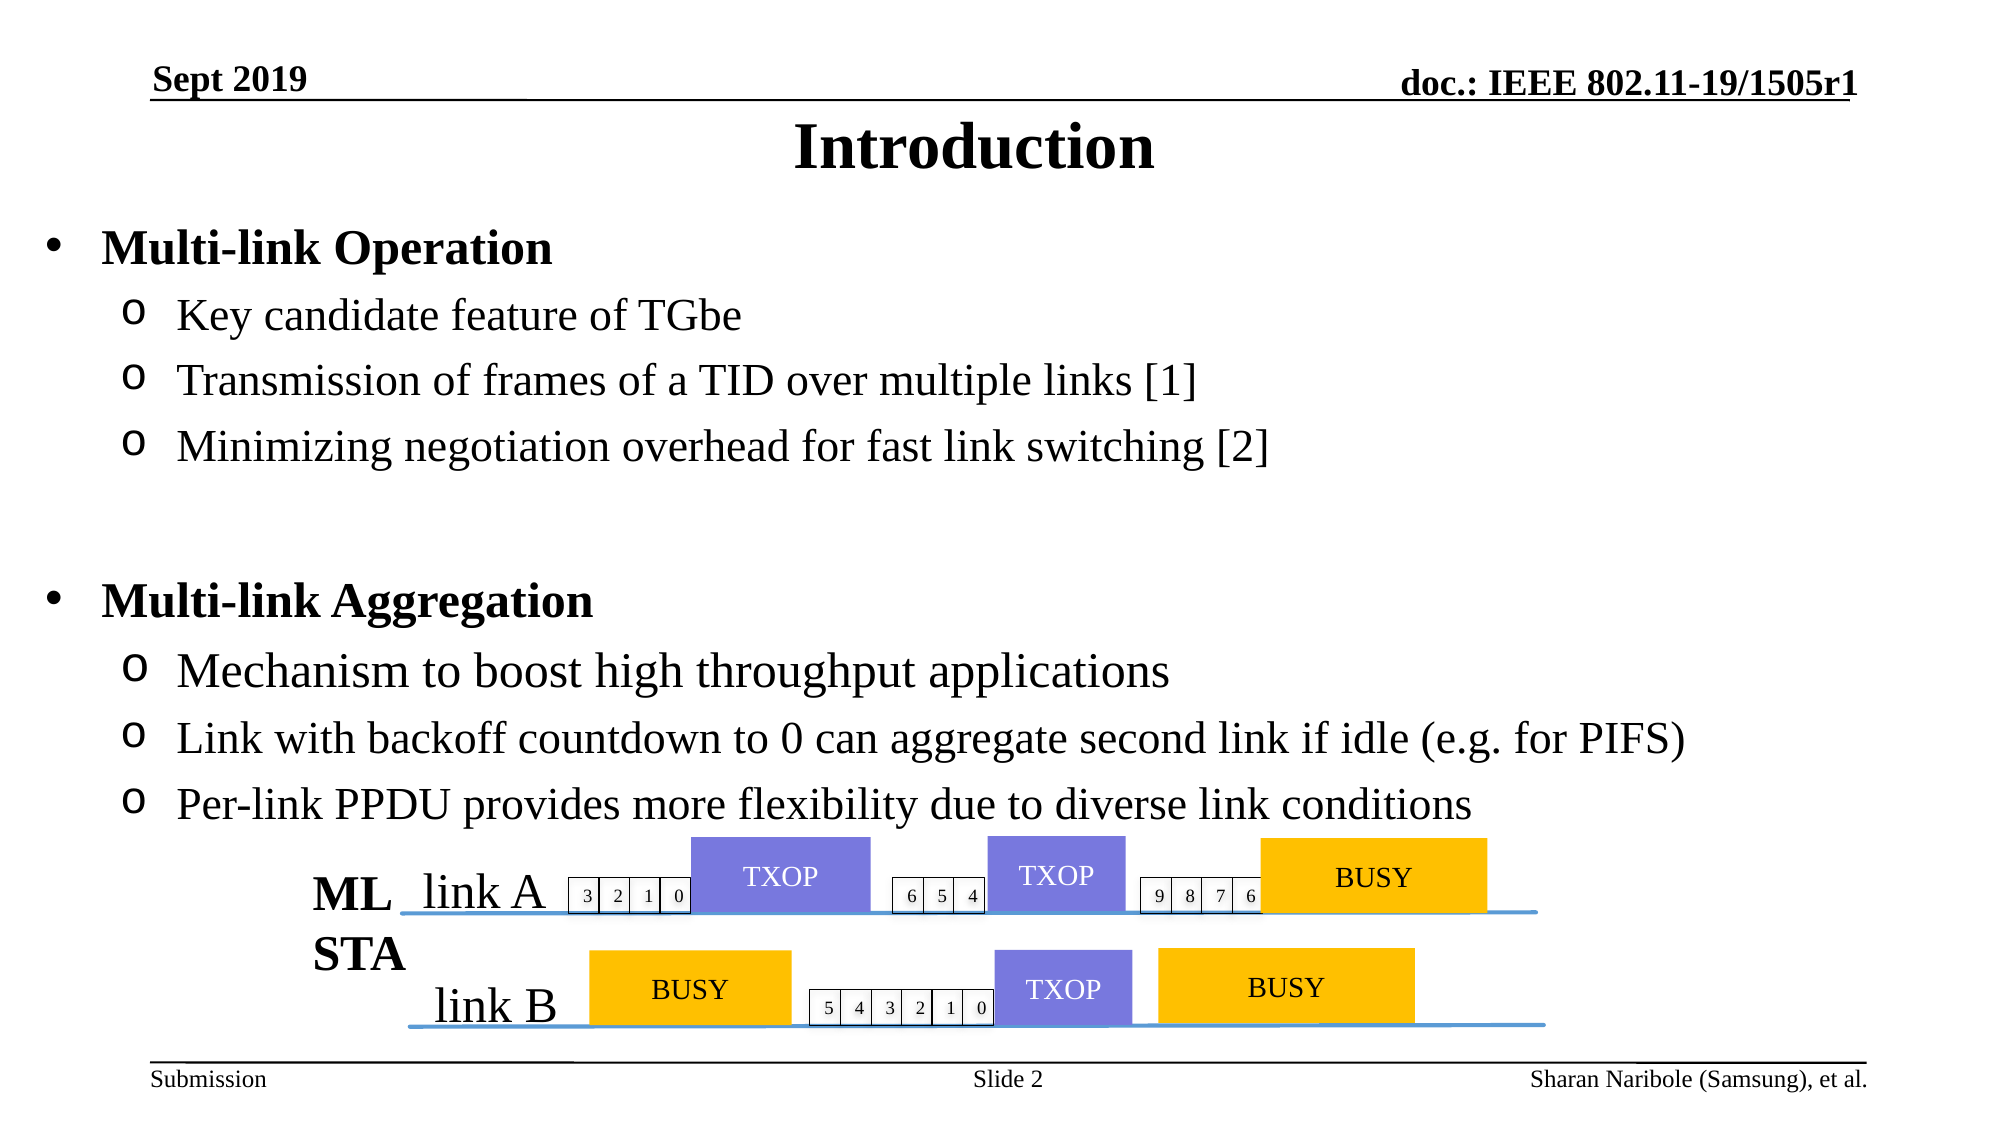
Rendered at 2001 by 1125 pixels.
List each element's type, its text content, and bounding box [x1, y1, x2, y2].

title Introduction [124, 54, 1825, 206]
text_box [312, 800, 1544, 1027]
list Multi-link Operation Key candidate feature of TGbe Transmission of frames of a TID over multiple links [1] Minimizing negotiation overhead for fast link switching [2] Multi-link Aggregation Mechanism to boost high throughput applications Link with backoff countdown to 0 can aggregate second link if idle (e.g. for PIFS) Per-link PPDU provides more flexibility due to diverse link conditions [29, 206, 1976, 1024]
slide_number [152, 54, 563, 100]
slide_number Slide 2 [950, 1061, 1067, 1123]
footer Sharan Naribole (Samsung), et al. [1171, 1061, 1869, 1093]
